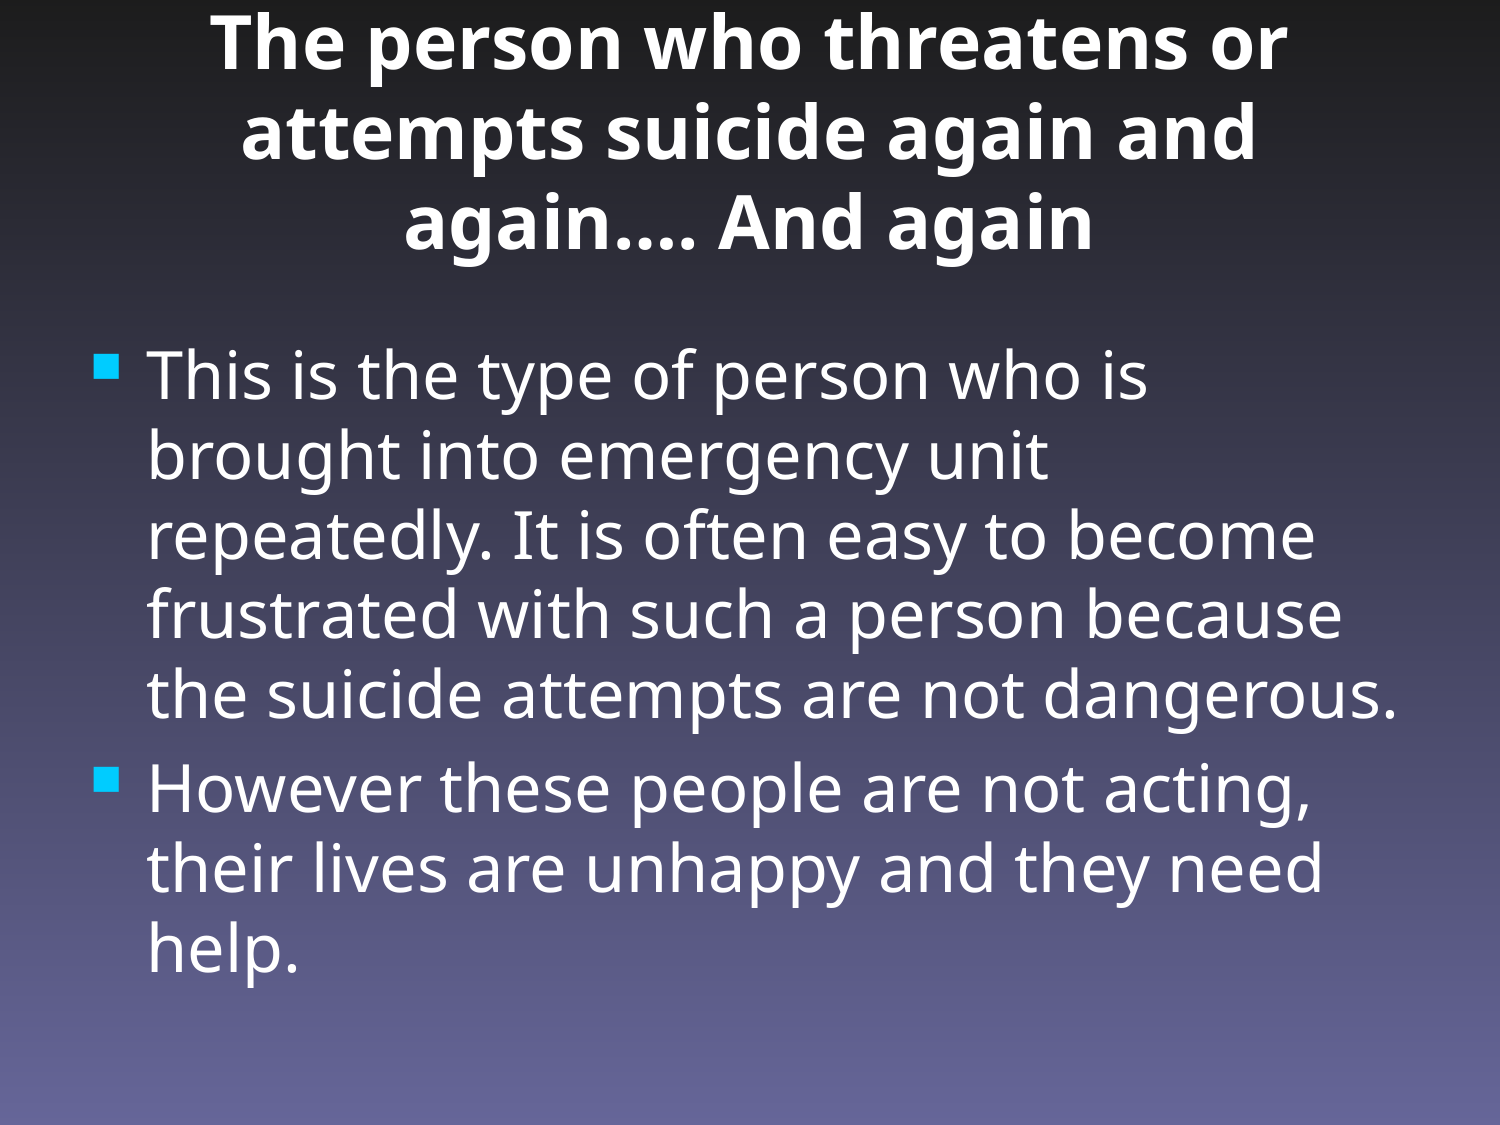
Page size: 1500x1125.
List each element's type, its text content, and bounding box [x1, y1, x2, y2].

title The person who threatens or attempts suicide again and again…. And again [74, 62, 1426, 288]
list This is the type of person who is brought into emergency unit repeatedly. It is often easy to become frustrated with such a person because the suicide attempts are not dangerous. However these people are not acting, their lives are unhappy and they need help. [74, 324, 1426, 1001]
